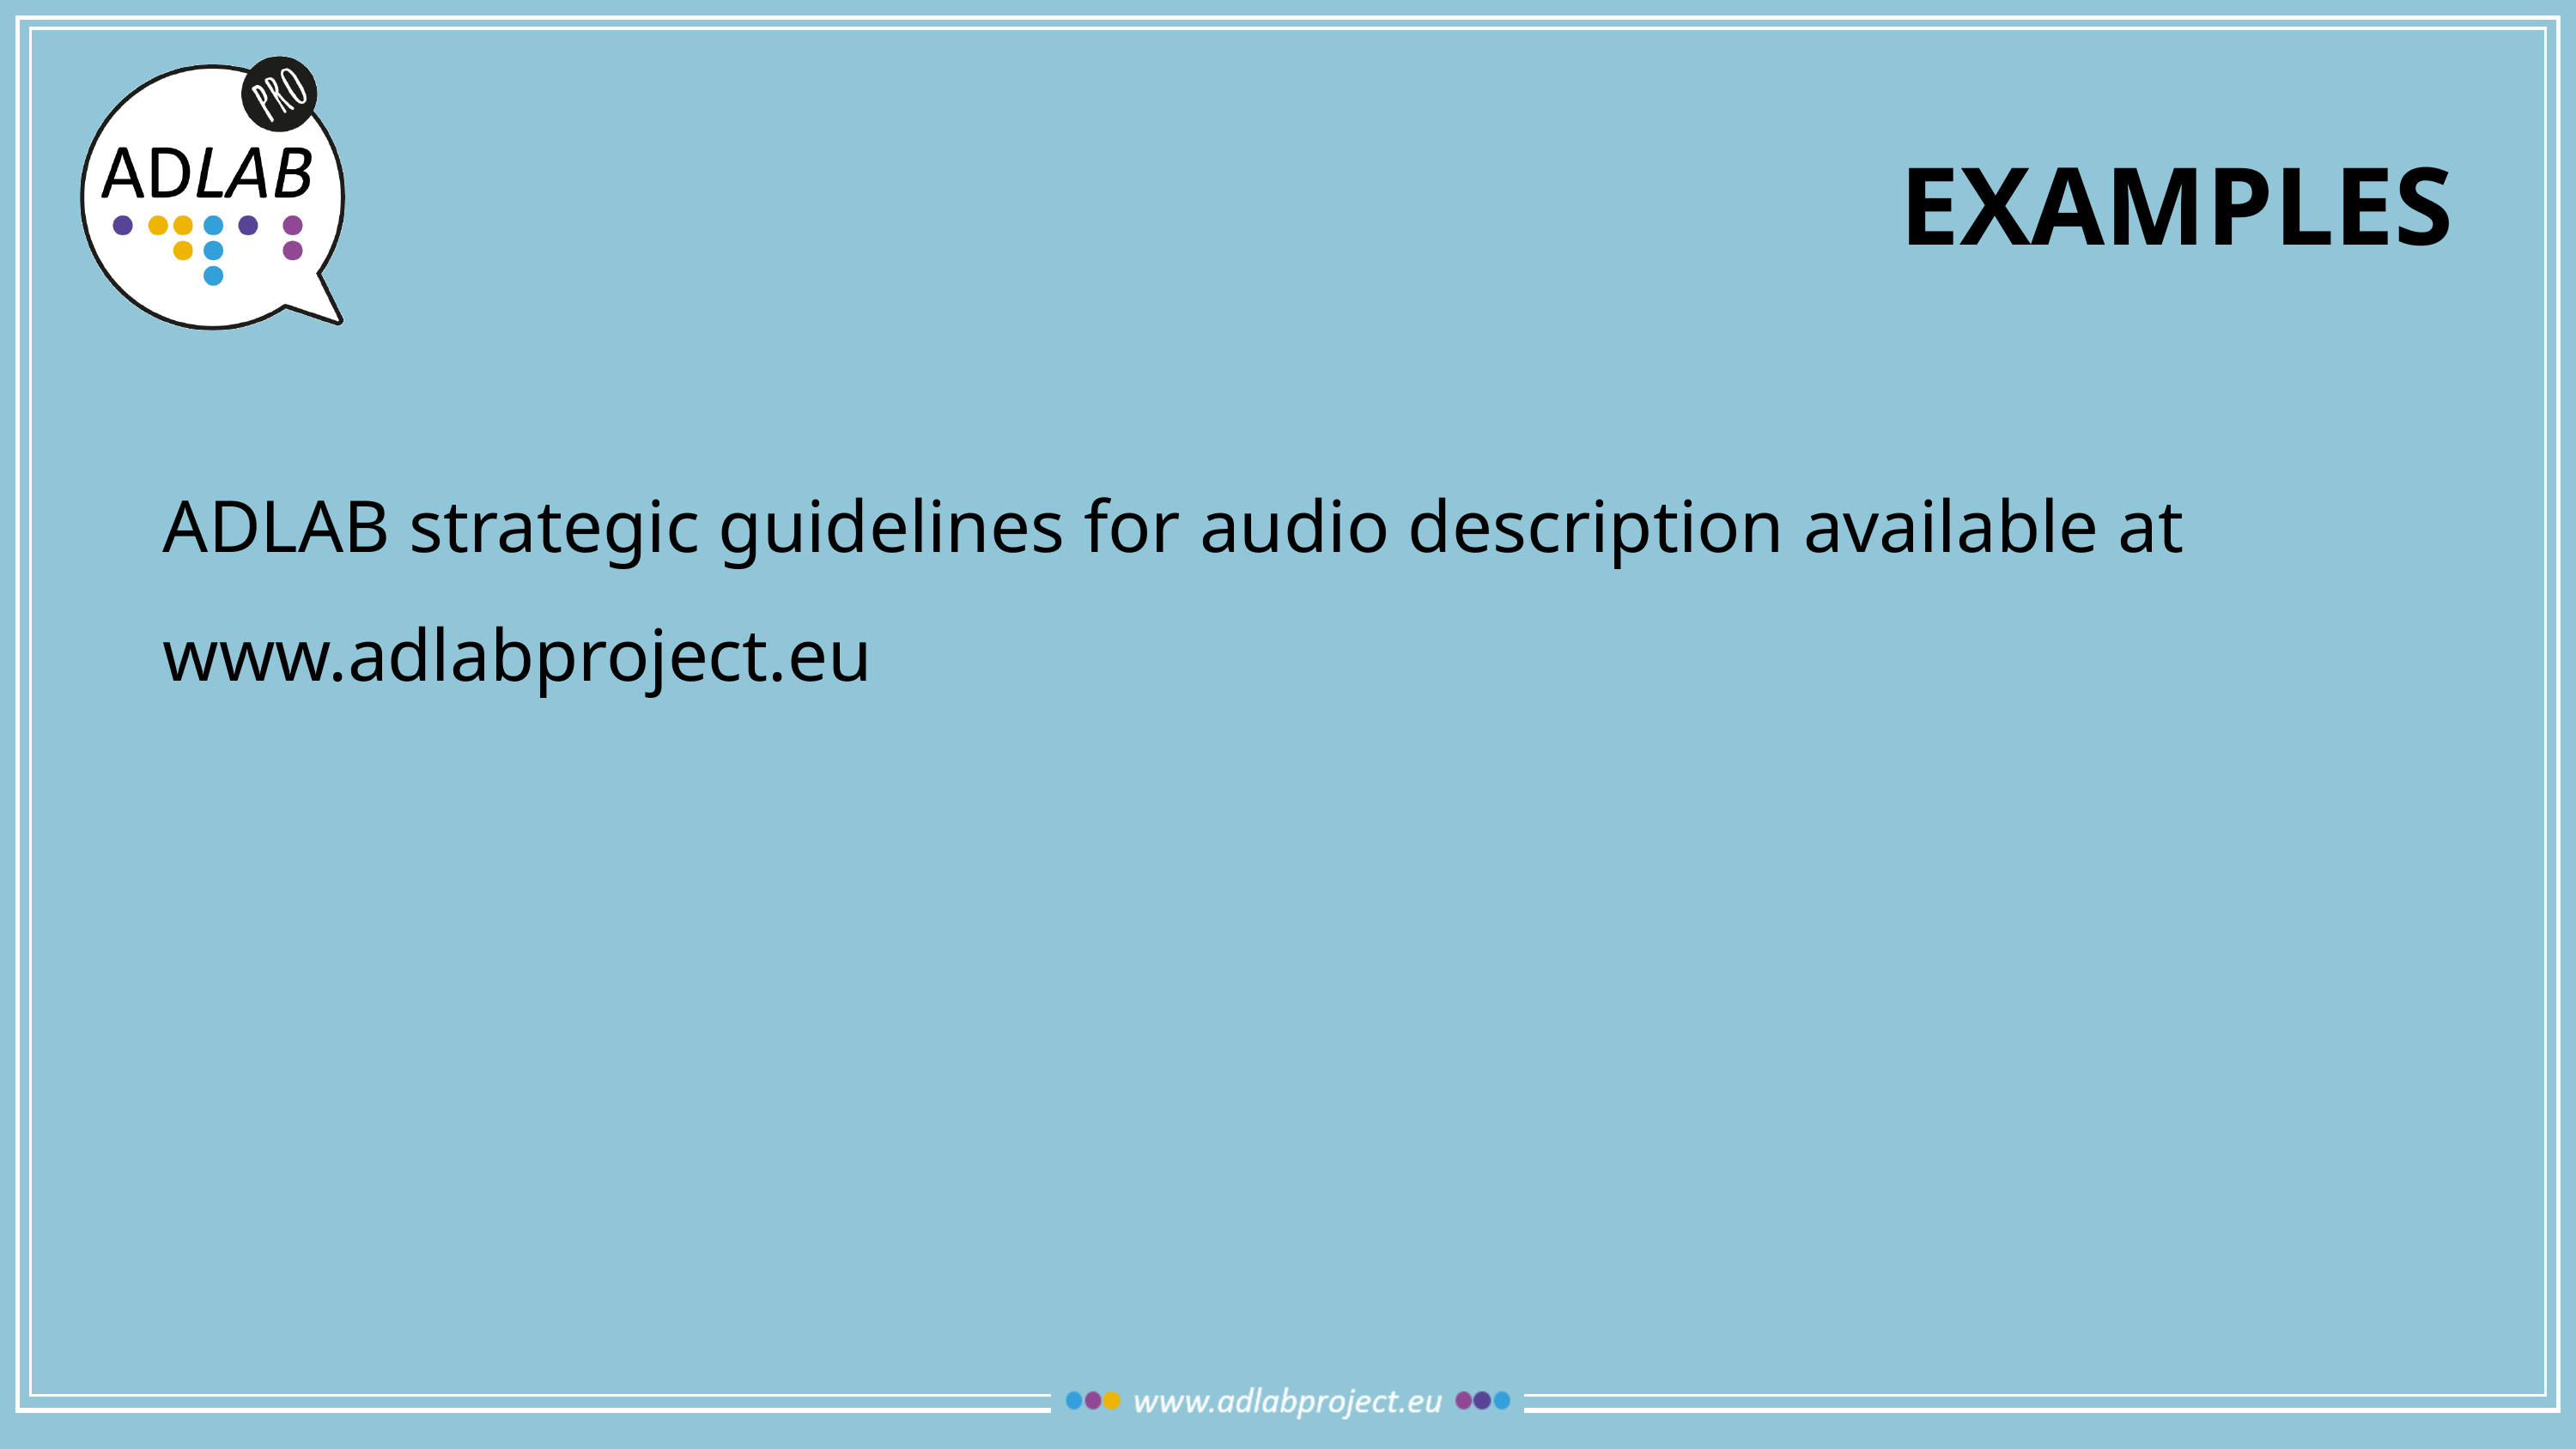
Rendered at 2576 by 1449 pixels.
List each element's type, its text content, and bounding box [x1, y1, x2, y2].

title EXAMPLES [384, 70, 2467, 351]
picture [1051, 1378, 1524, 1429]
list ADLAB strategic guidelines for audio description available at www.adlabproject.eu [150, 431, 2467, 1181]
picture [72, 49, 353, 330]
